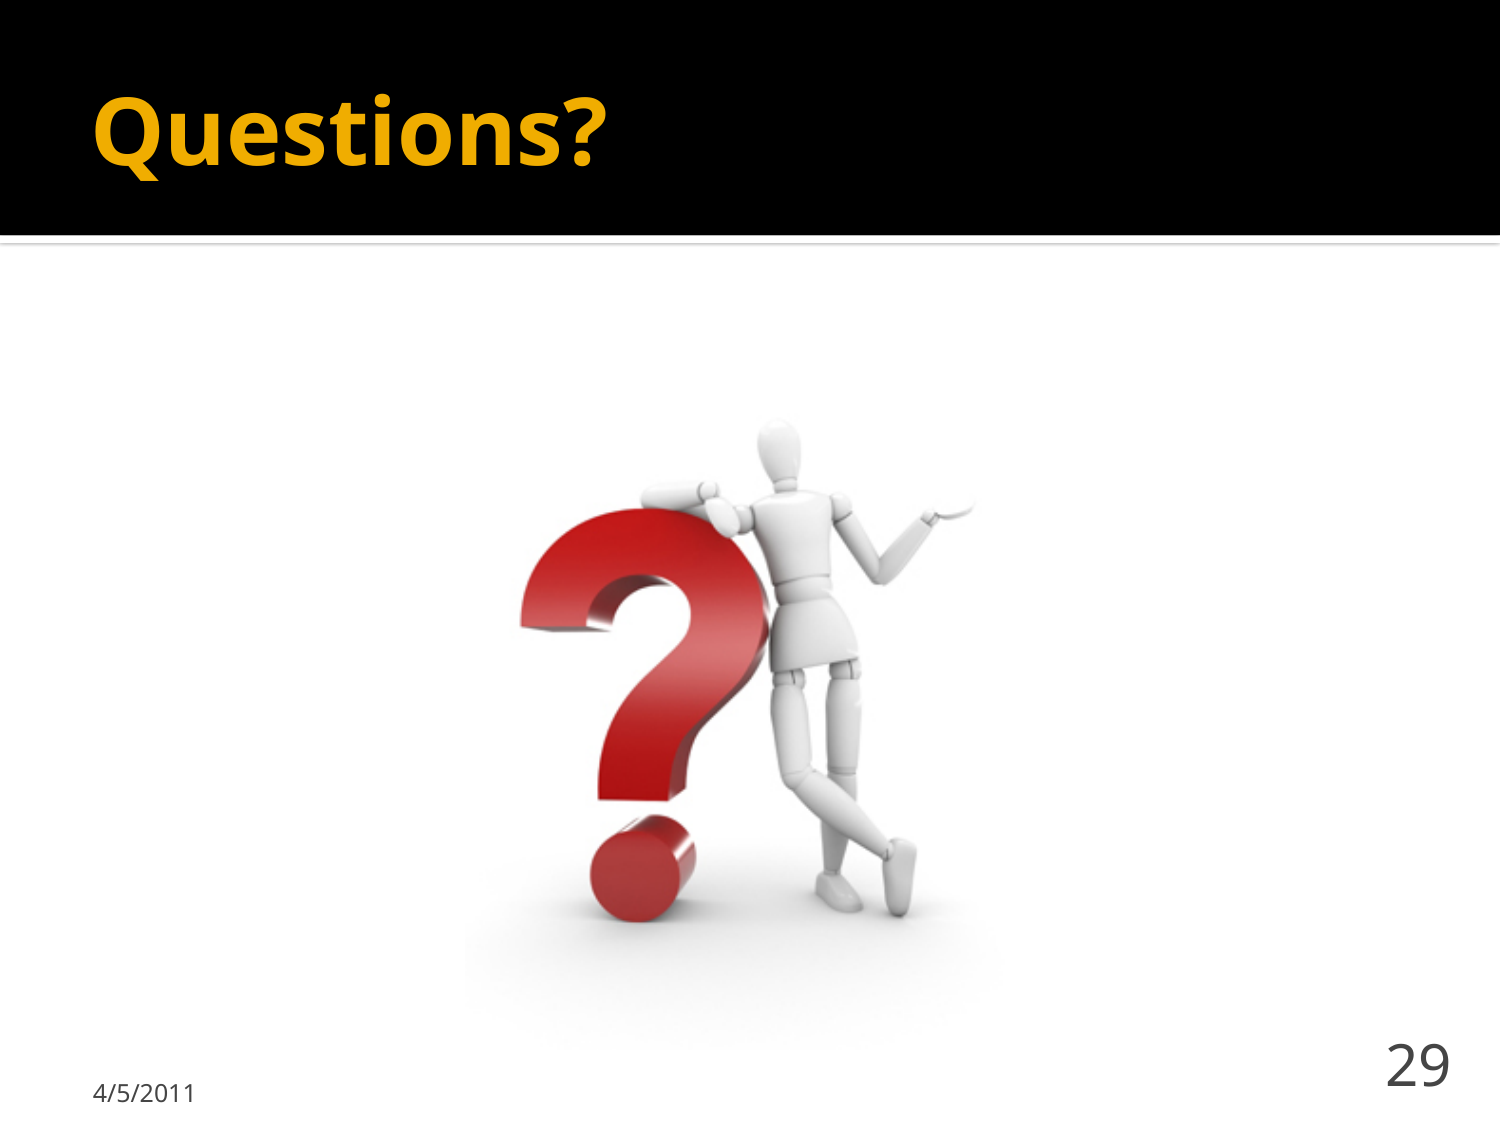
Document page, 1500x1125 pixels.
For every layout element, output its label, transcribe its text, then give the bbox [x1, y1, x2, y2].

title Questions? [75, 25, 1425, 231]
slide_number 29 [1345, 1062, 1467, 1108]
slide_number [75, 1062, 425, 1108]
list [465, 291, 1035, 1050]
